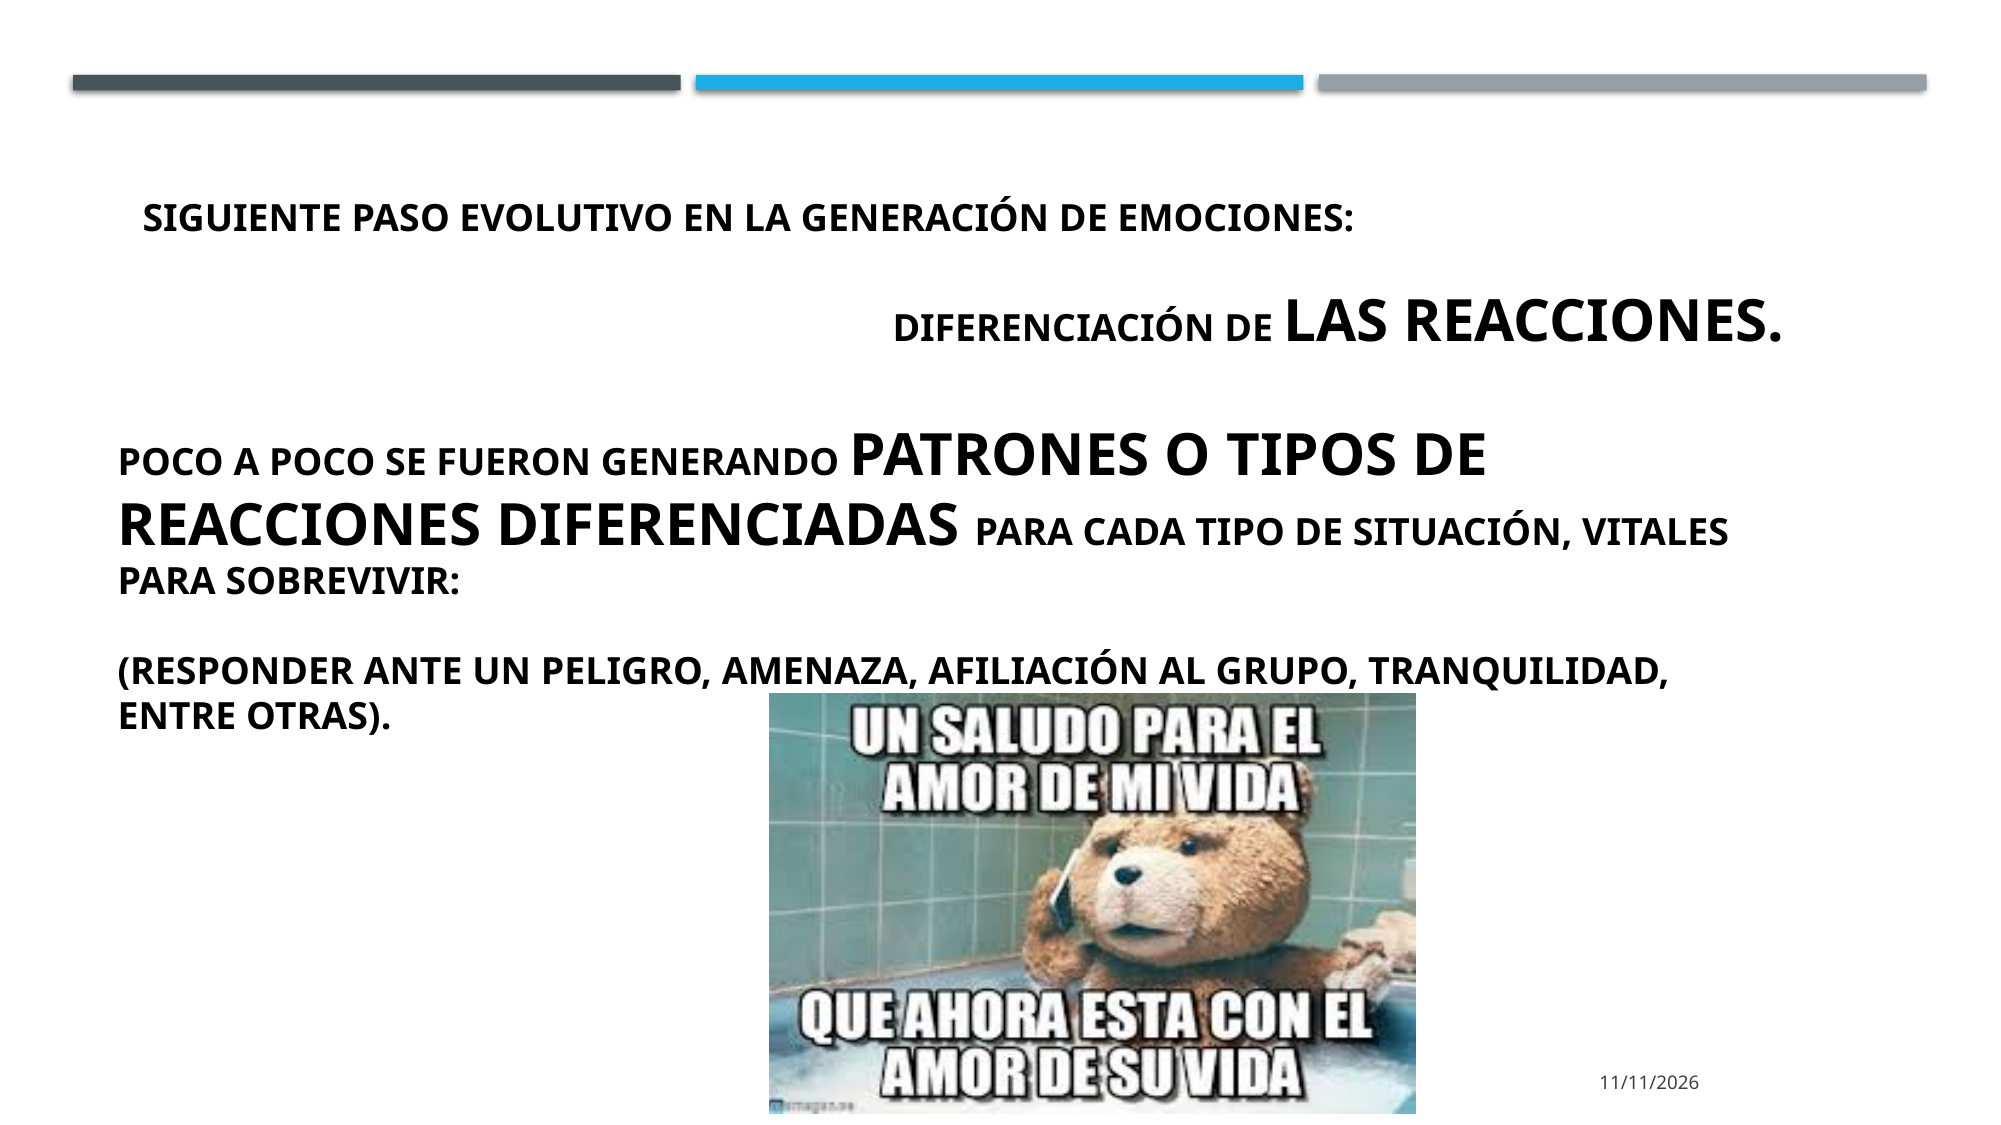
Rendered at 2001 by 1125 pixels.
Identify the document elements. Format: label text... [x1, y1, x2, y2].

text_box SIGUIENTE PASO EVOLUTIVO EN LA GENERACIÓN DE EMOCIONES: DIFERENCIACIÓN DE LAS REACCIONES. [127, 186, 1873, 361]
text_box POCO A POCO SE FUERON GENERANDO PATRONES O TIPOS DE REACCIONES DIFERENCIADAS PARA CADA TIPO DE SITUACIÓN, VITALES PARA SOBREVIVIR: (RESPONDER ANTE UN PELIGRO, AMENAZA, AFILIACIÓN AL GRUPO, TRANQUILIDAD, ENTRE OTRAS). [102, 409, 1814, 745]
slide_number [1423, 1053, 1715, 1114]
picture [768, 693, 1416, 1115]
